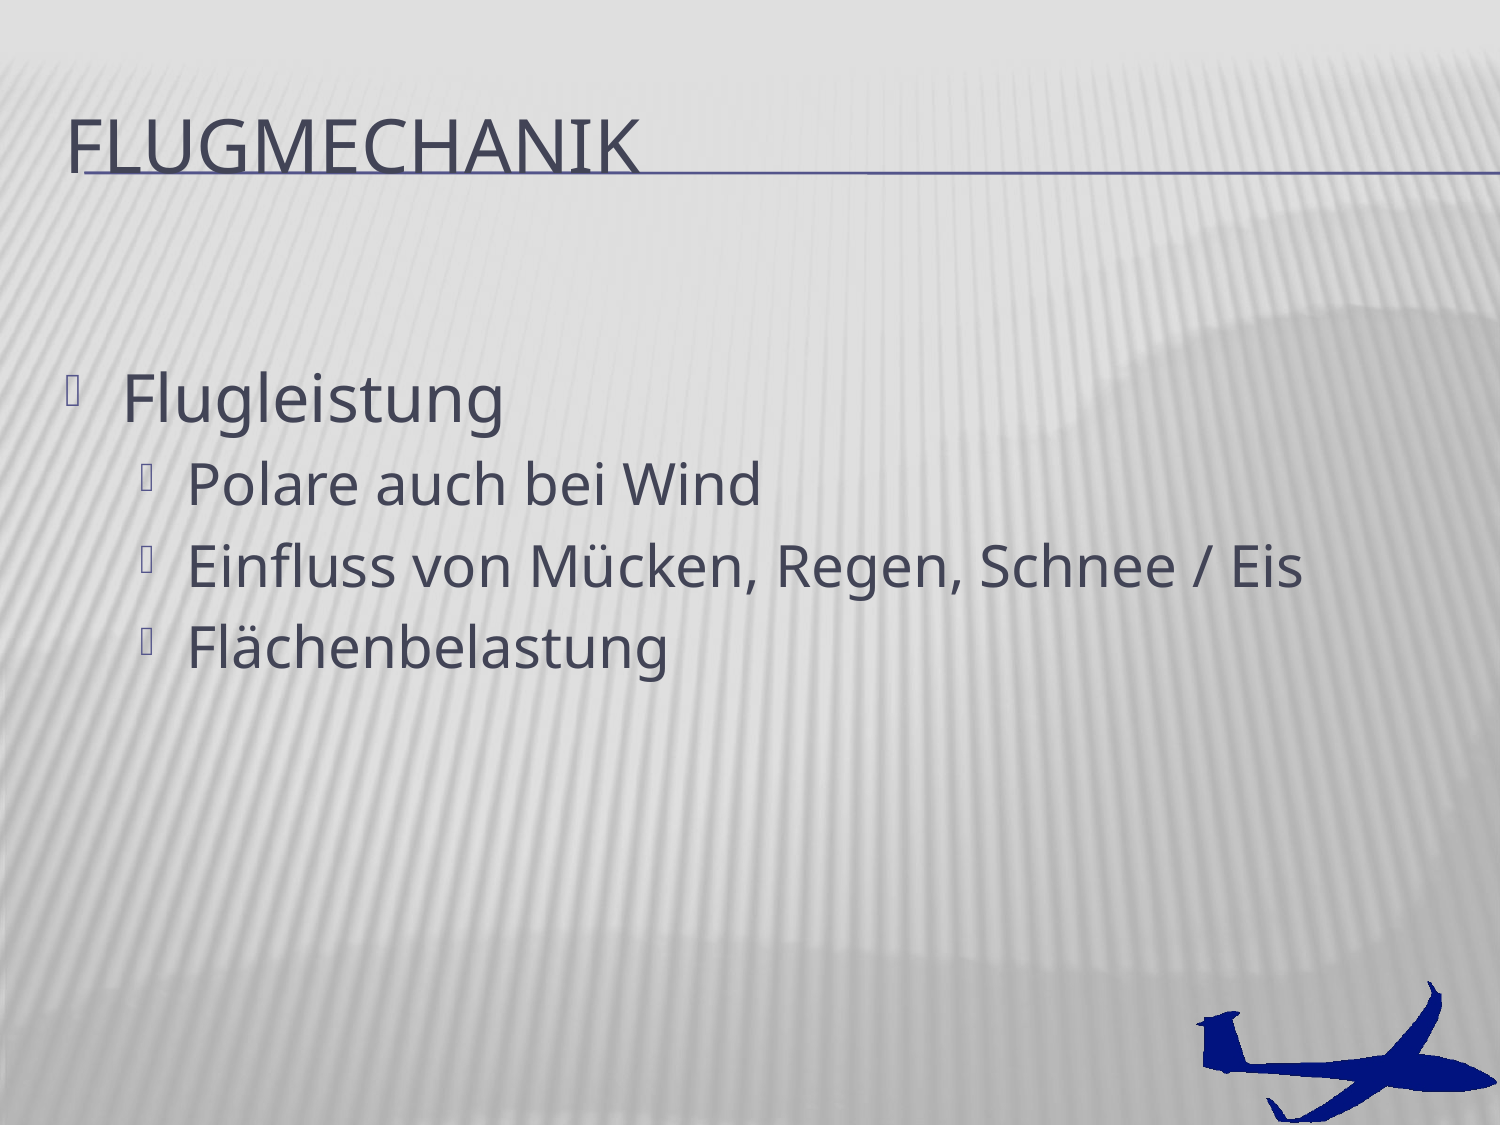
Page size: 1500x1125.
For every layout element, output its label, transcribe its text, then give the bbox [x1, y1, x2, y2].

title Flugmechanik [50, 75, 1475, 213]
list Flugleistung Polare auch bei Wind Einfluss von Mücken, Regen, Schnee / Eis Flächenbelastung [50, 254, 1475, 998]
picture [1195, 978, 1500, 1125]
